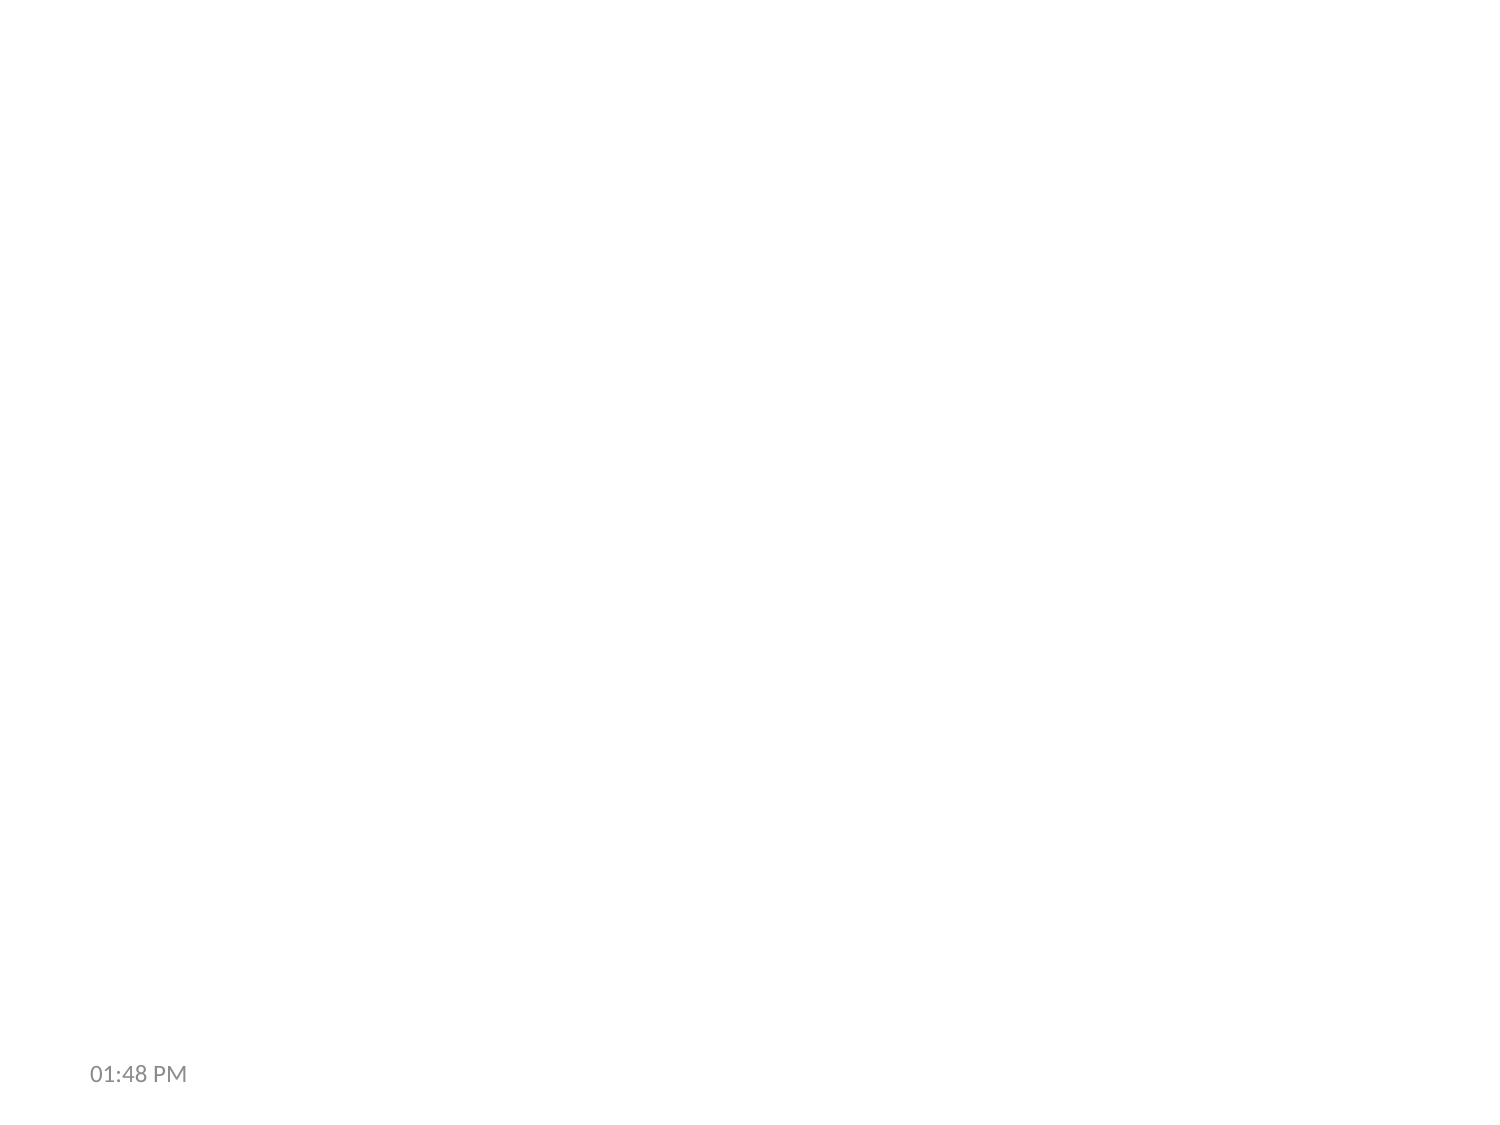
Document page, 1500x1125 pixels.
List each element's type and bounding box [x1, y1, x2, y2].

slide_number [75, 1042, 425, 1103]
